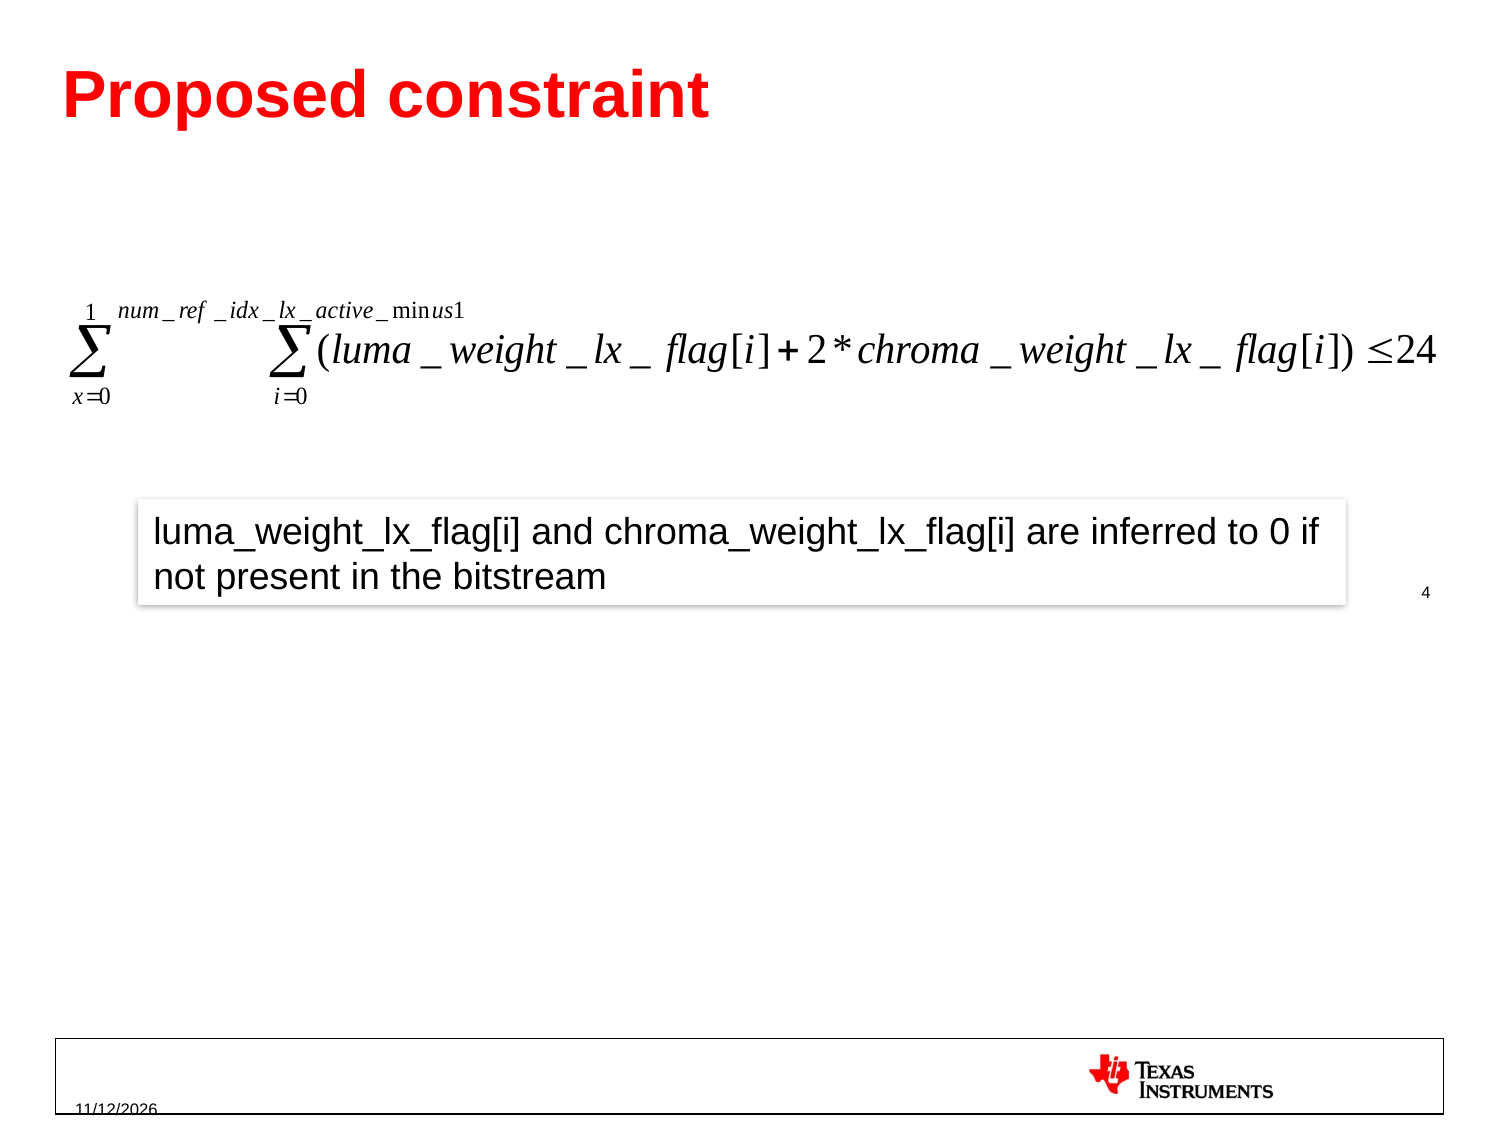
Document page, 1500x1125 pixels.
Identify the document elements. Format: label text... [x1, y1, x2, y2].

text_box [63, 292, 1446, 414]
picture [1087, 1052, 1274, 1099]
slide_number 4 [1347, 574, 1446, 609]
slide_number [59, 1090, 411, 1125]
text_box luma_weight_lx_flag[i] and chroma_weight_lx_flag[i] are inferred to 0 if not present in the bitstream [138, 499, 1346, 605]
title Proposed constraint [46, 29, 1435, 165]
